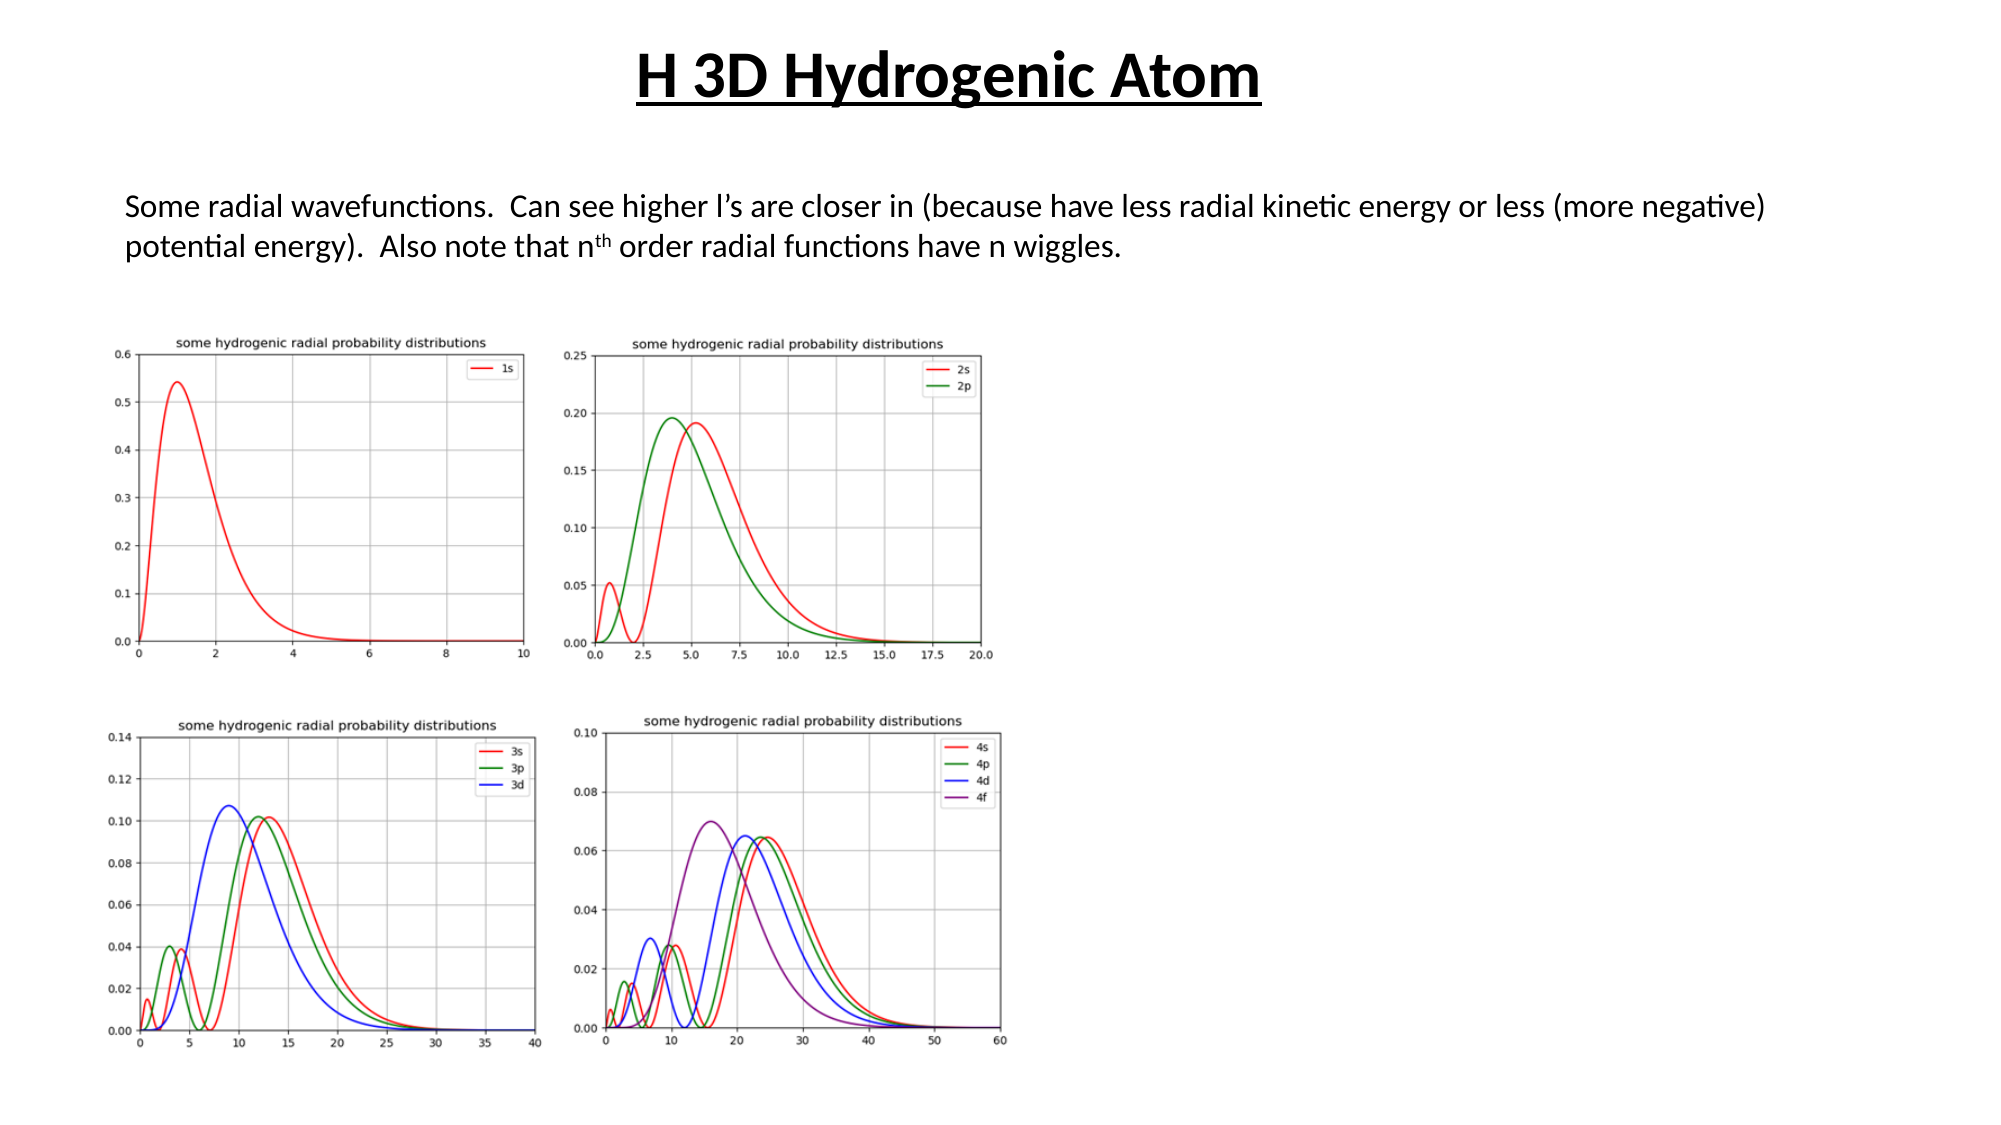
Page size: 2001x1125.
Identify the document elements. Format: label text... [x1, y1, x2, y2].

text_box H 3D Hydrogenic Atom [621, 23, 1436, 119]
picture [98, 706, 1030, 1071]
picture [98, 331, 1019, 669]
text_box Some radial wavefunctions. Can see higher l’s are closer in (because have less radial kinetic energy or less (more negative) potential energy). Also note that nth order radial functions have n wiggles. [110, 177, 1800, 272]
